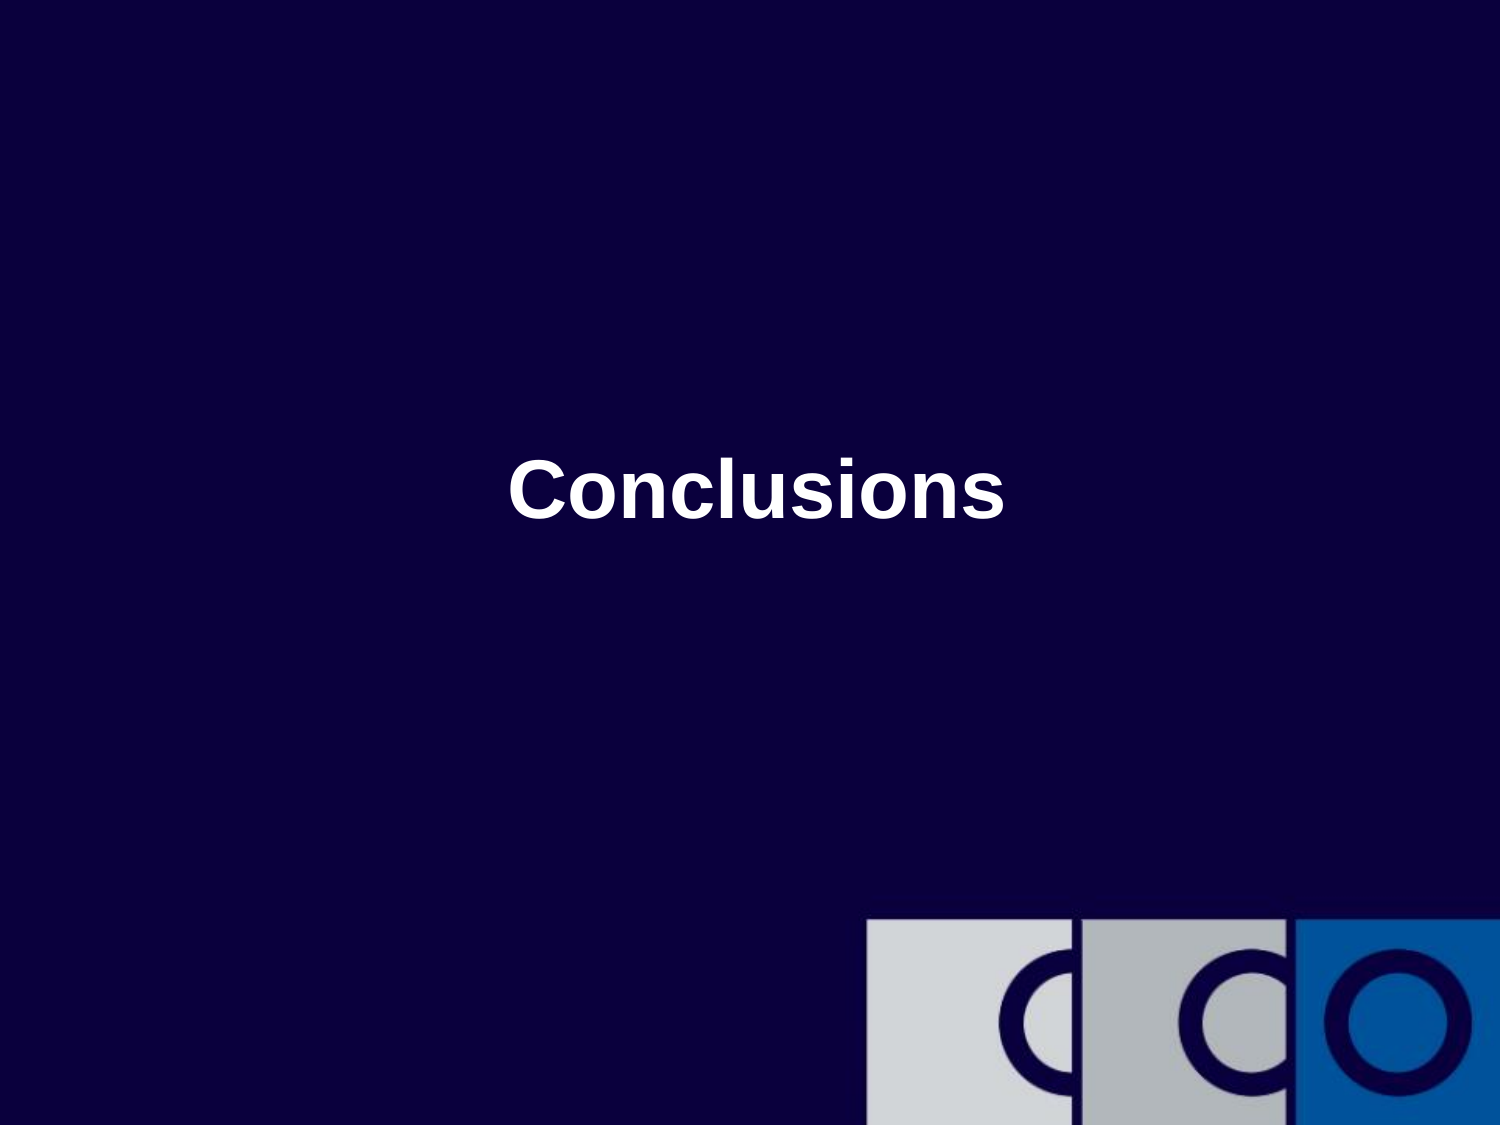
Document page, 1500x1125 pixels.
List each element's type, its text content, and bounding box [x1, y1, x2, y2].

picture [0, 0, 1500, 1125]
title Conclusions [63, 53, 1452, 916]
